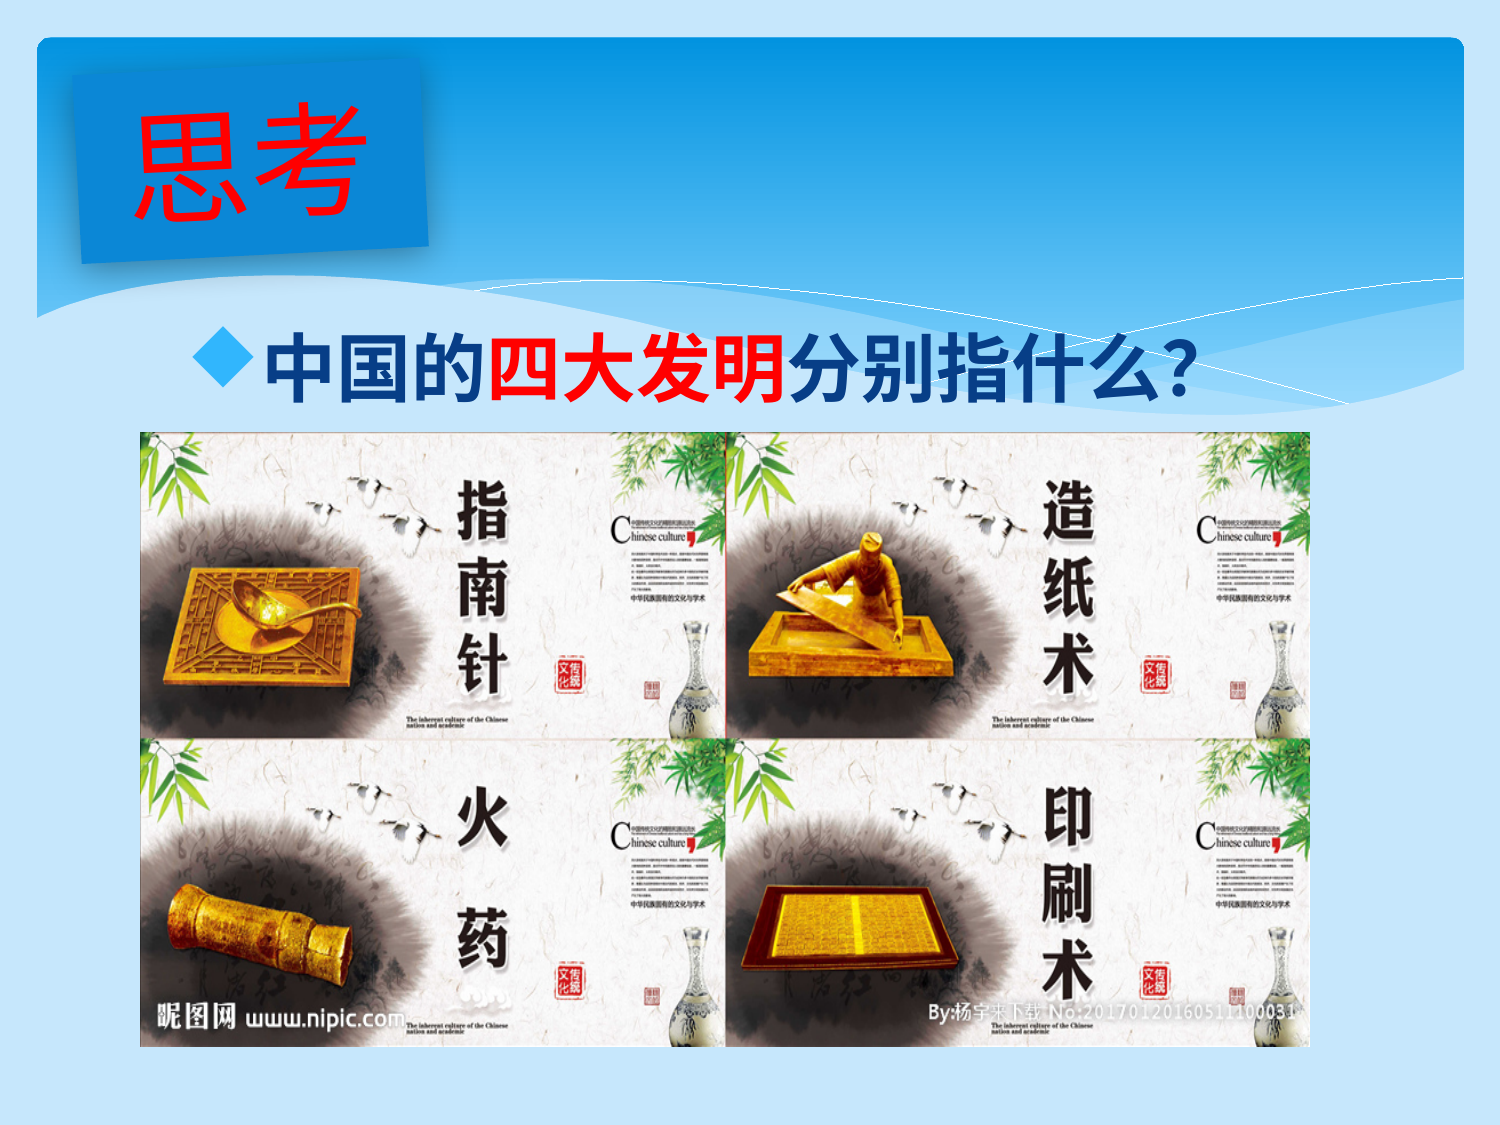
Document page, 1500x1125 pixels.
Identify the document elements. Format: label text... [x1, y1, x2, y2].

title 思考 [72, 57, 429, 264]
list 中国的四大发明分别指什么？ [171, 314, 1359, 433]
picture [140, 432, 1310, 1048]
